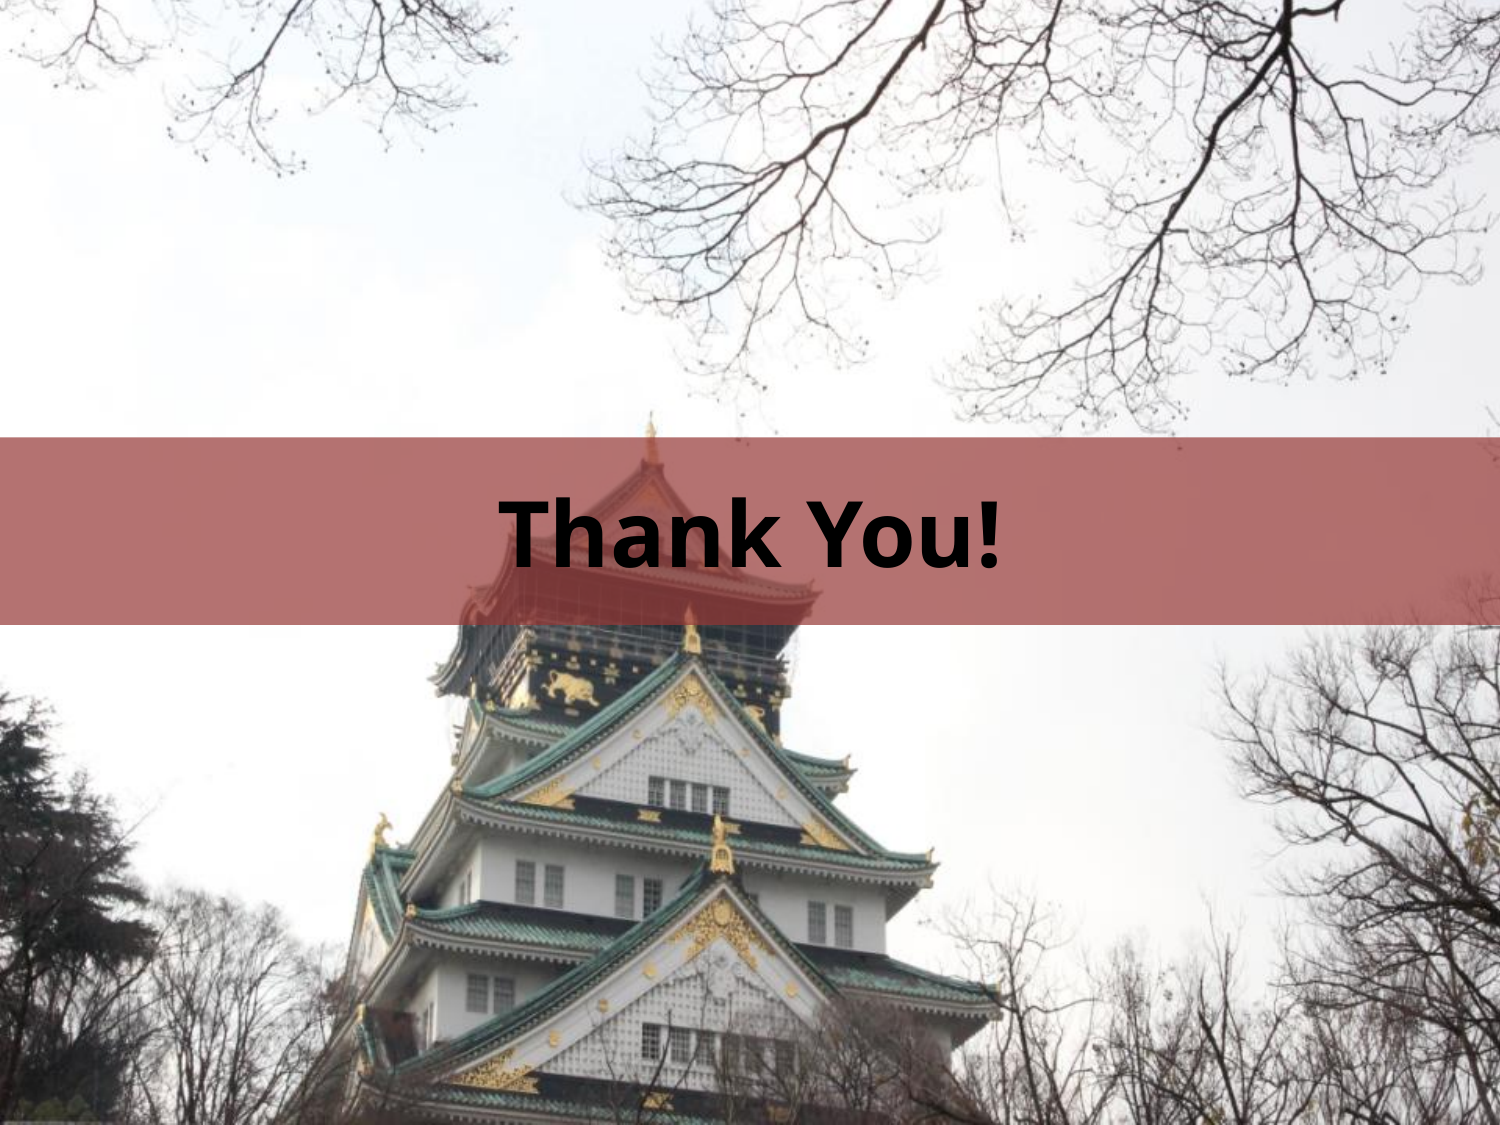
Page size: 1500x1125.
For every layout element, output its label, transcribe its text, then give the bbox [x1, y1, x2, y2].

picture [0, 626, 1500, 1125]
picture [0, 0, 1500, 437]
title Thank You! [0, 437, 1500, 626]
